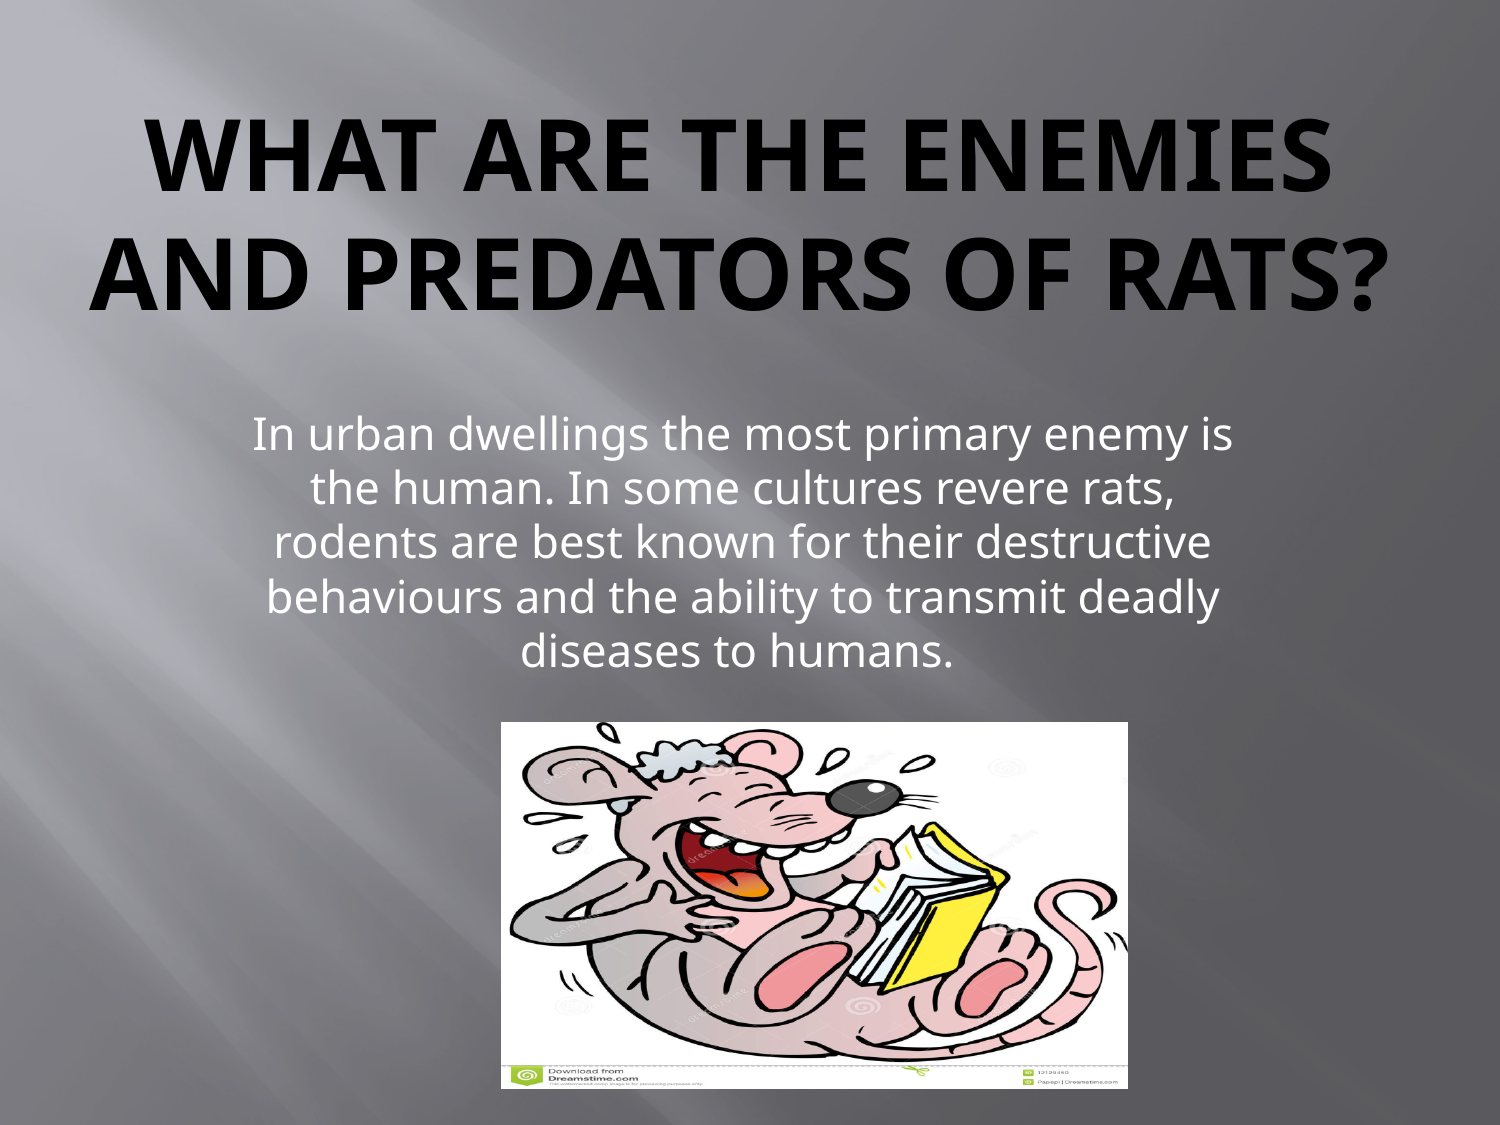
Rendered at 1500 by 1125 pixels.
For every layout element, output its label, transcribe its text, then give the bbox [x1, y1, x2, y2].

title What are the enemies and predators of rats? [64, 30, 1415, 331]
subtitle In urban dwellings the most primary enemy is the human. In some cultures revere rats, rodents are best known for their destructive behaviours and the ability to transmit deadly diseases to humans. [218, 397, 1269, 685]
picture [501, 721, 1129, 1089]
